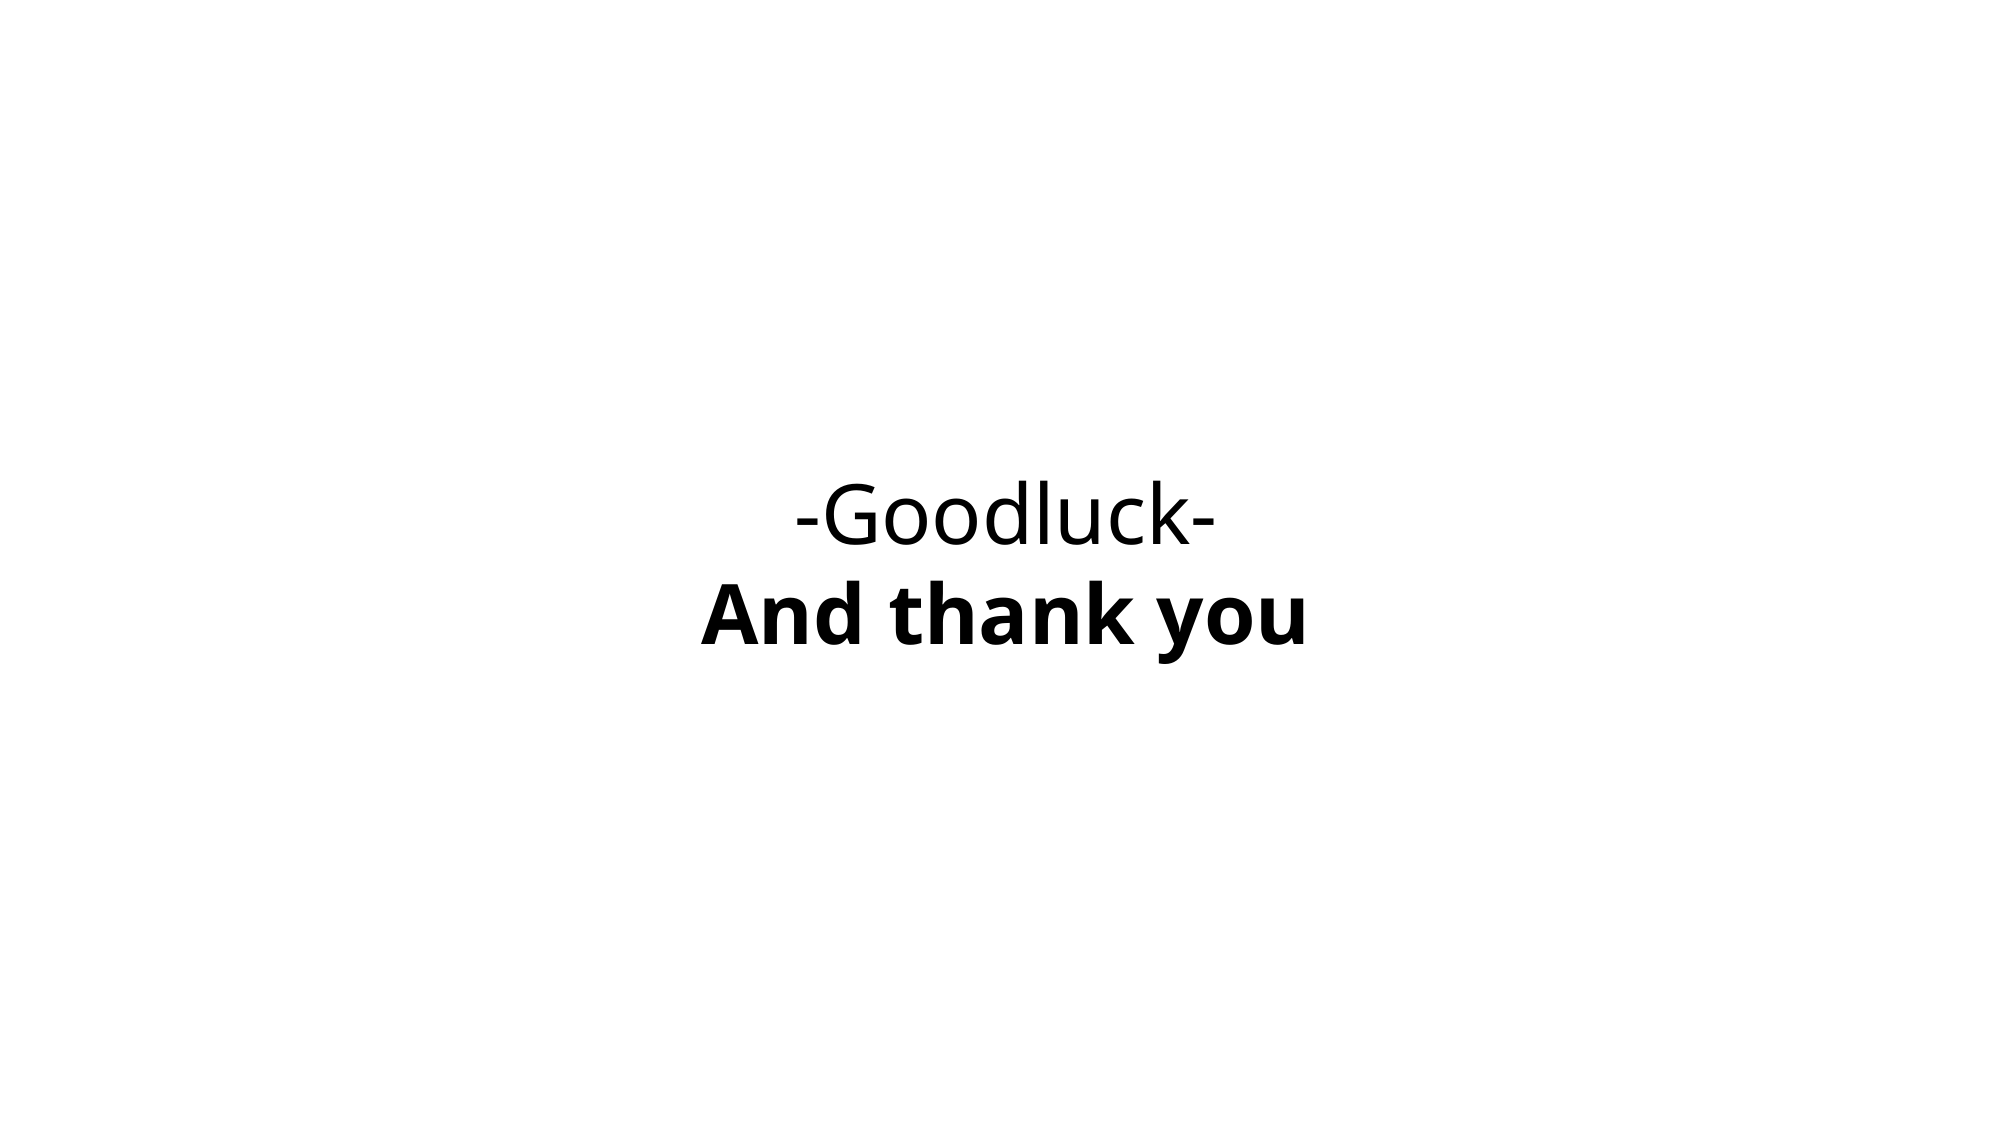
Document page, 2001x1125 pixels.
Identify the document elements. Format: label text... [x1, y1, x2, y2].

text_box -Goodluck- And thank you [701, 461, 1311, 662]
